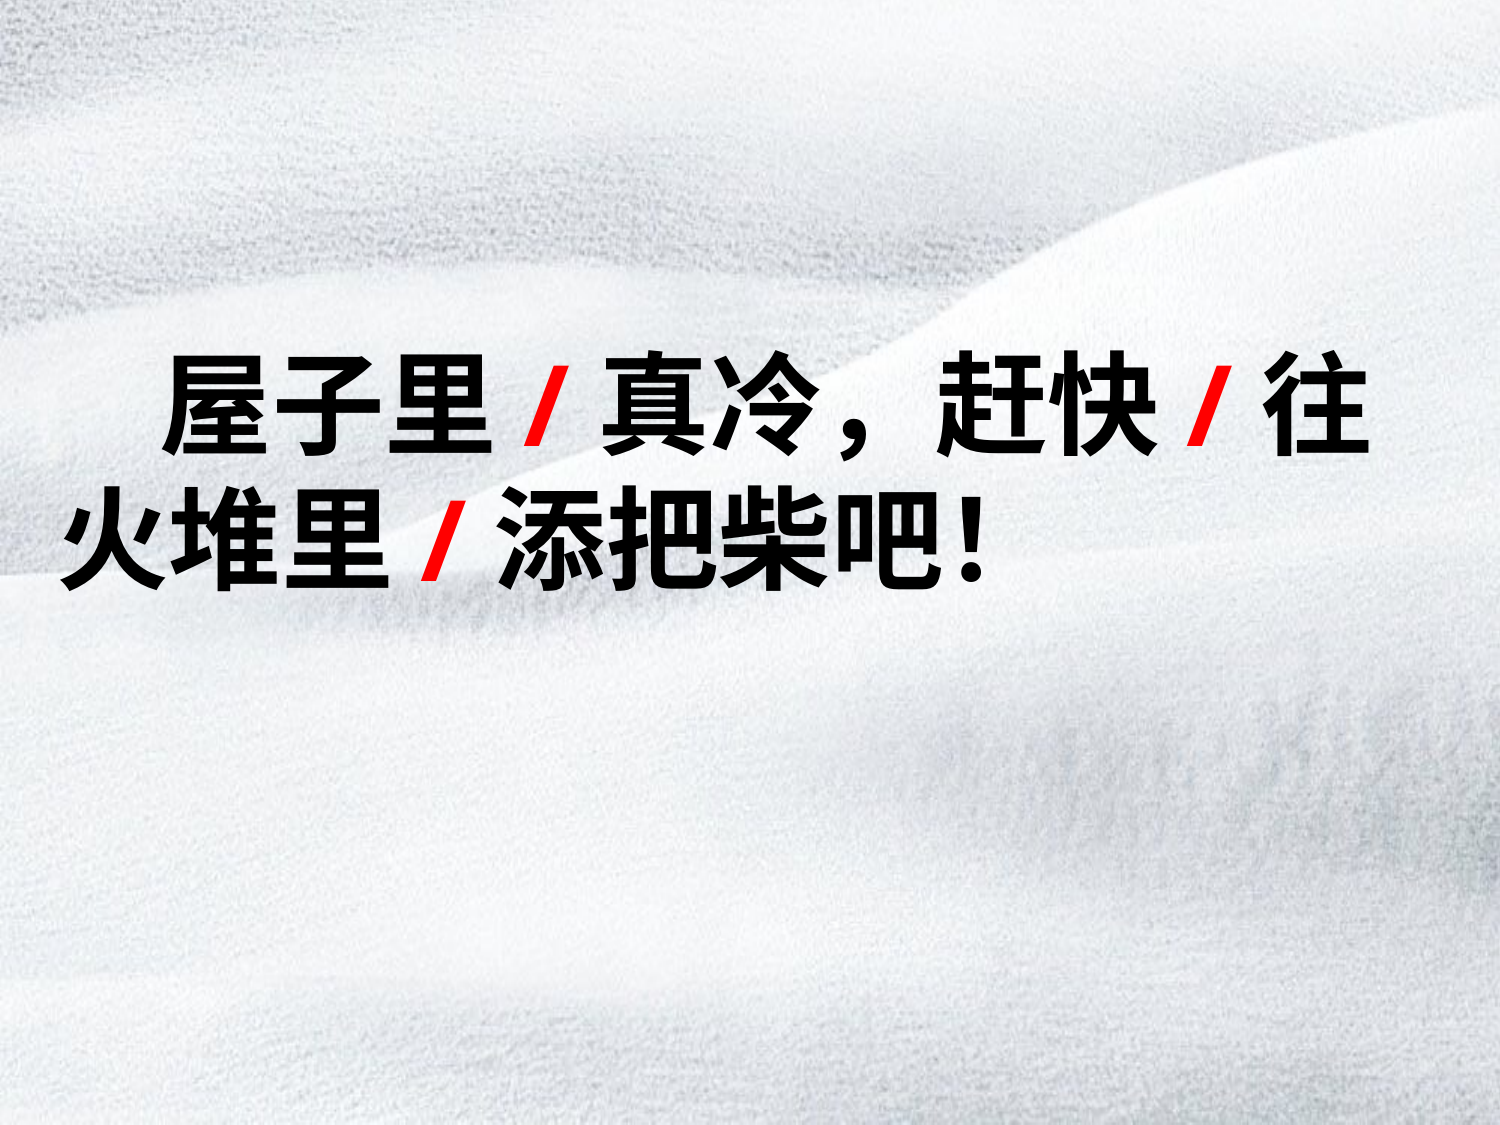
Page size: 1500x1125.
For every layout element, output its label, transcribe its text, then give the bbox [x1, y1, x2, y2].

picture [0, 0, 1500, 1125]
text_box 屋子里/真冷，赶快/往火堆里/添把柴吧！ [41, 326, 1500, 1069]
